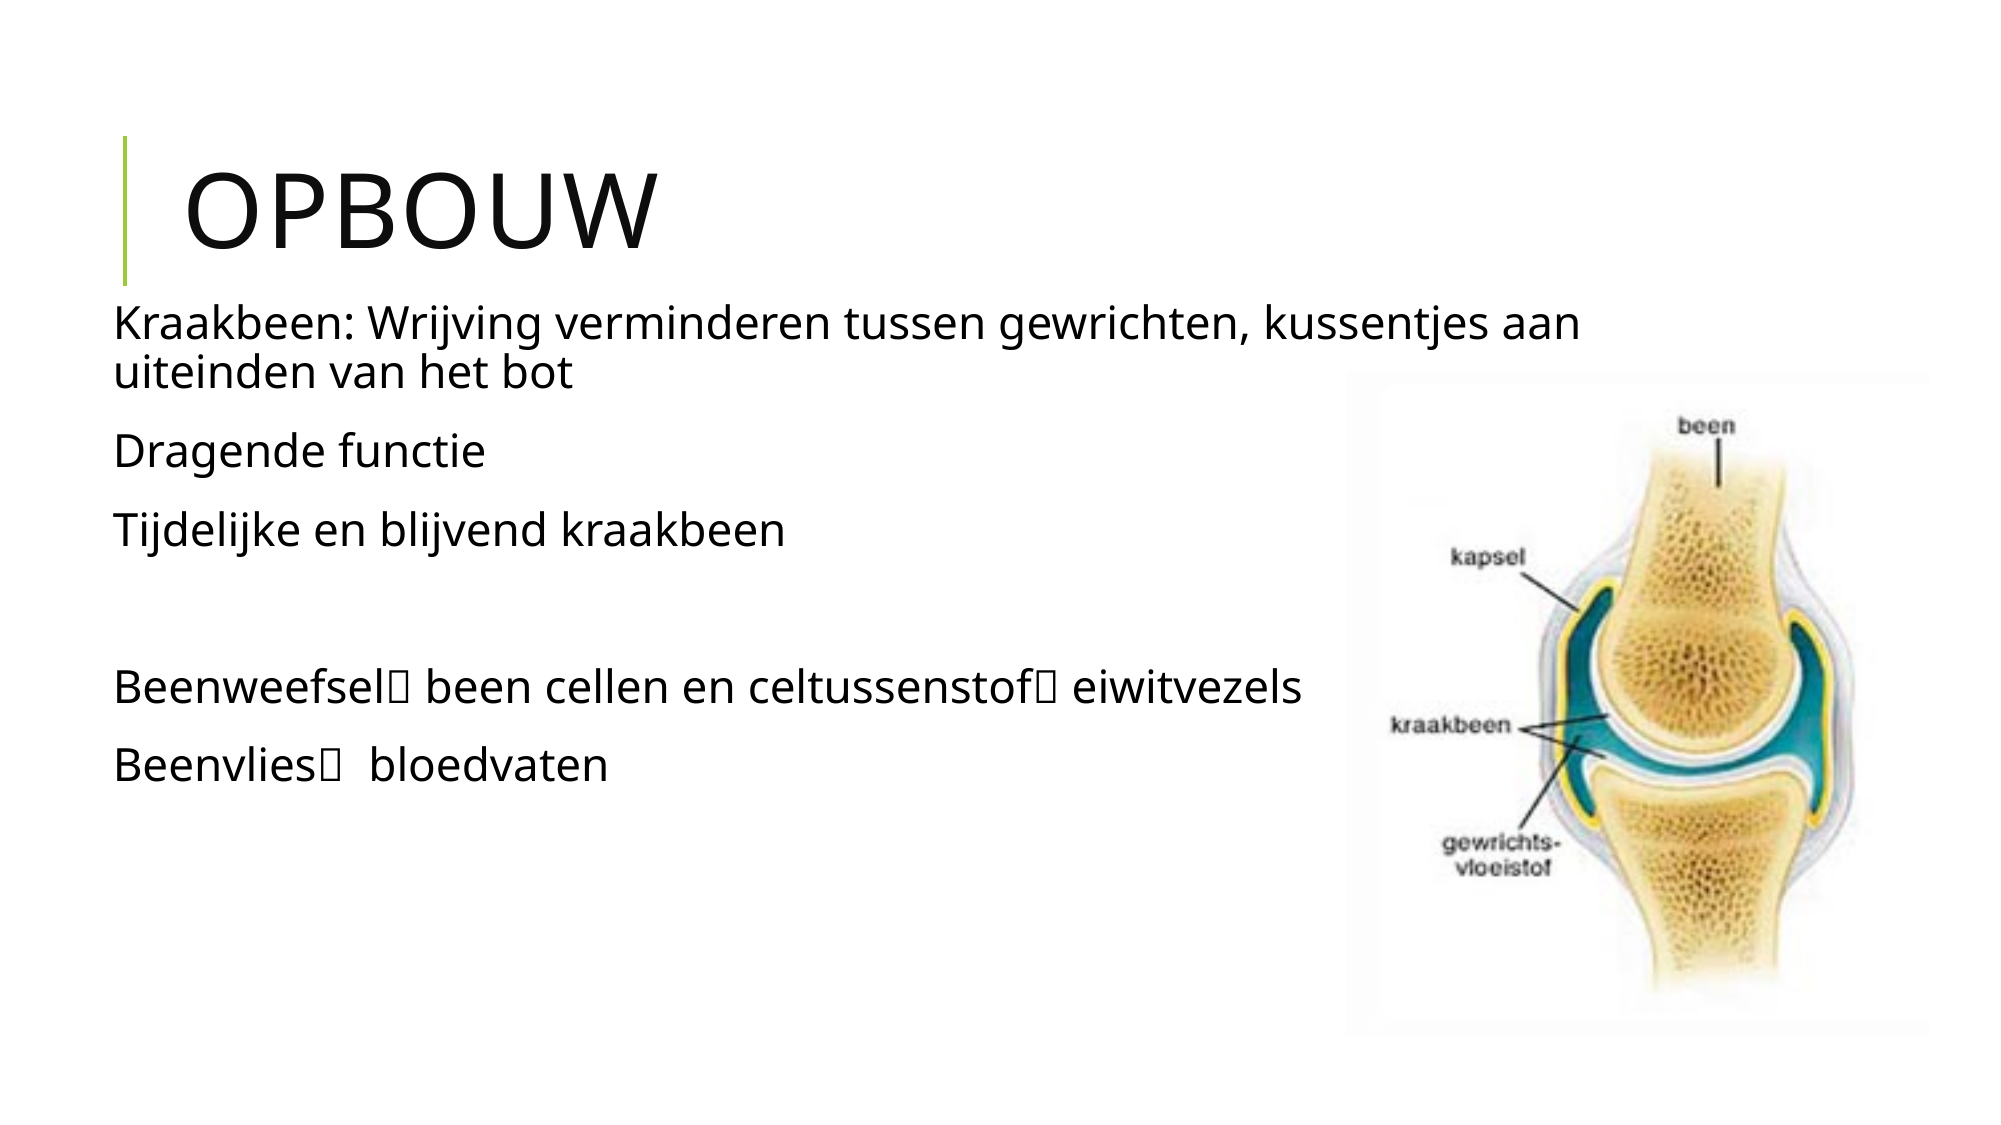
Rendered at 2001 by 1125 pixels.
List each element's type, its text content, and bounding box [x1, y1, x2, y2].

list Kraakbeen: Wrijving verminderen tussen gewrichten, kussentjes aan uiteinden van het bot Dragende functie Tijdelijke en blijvend kraakbeen Beenweefsel been cellen en celtussenstof eiwitvezels Beenvlies bloedvaten [90, 292, 1685, 953]
title Opbouw [168, 96, 1763, 342]
picture [1346, 370, 1931, 1036]
